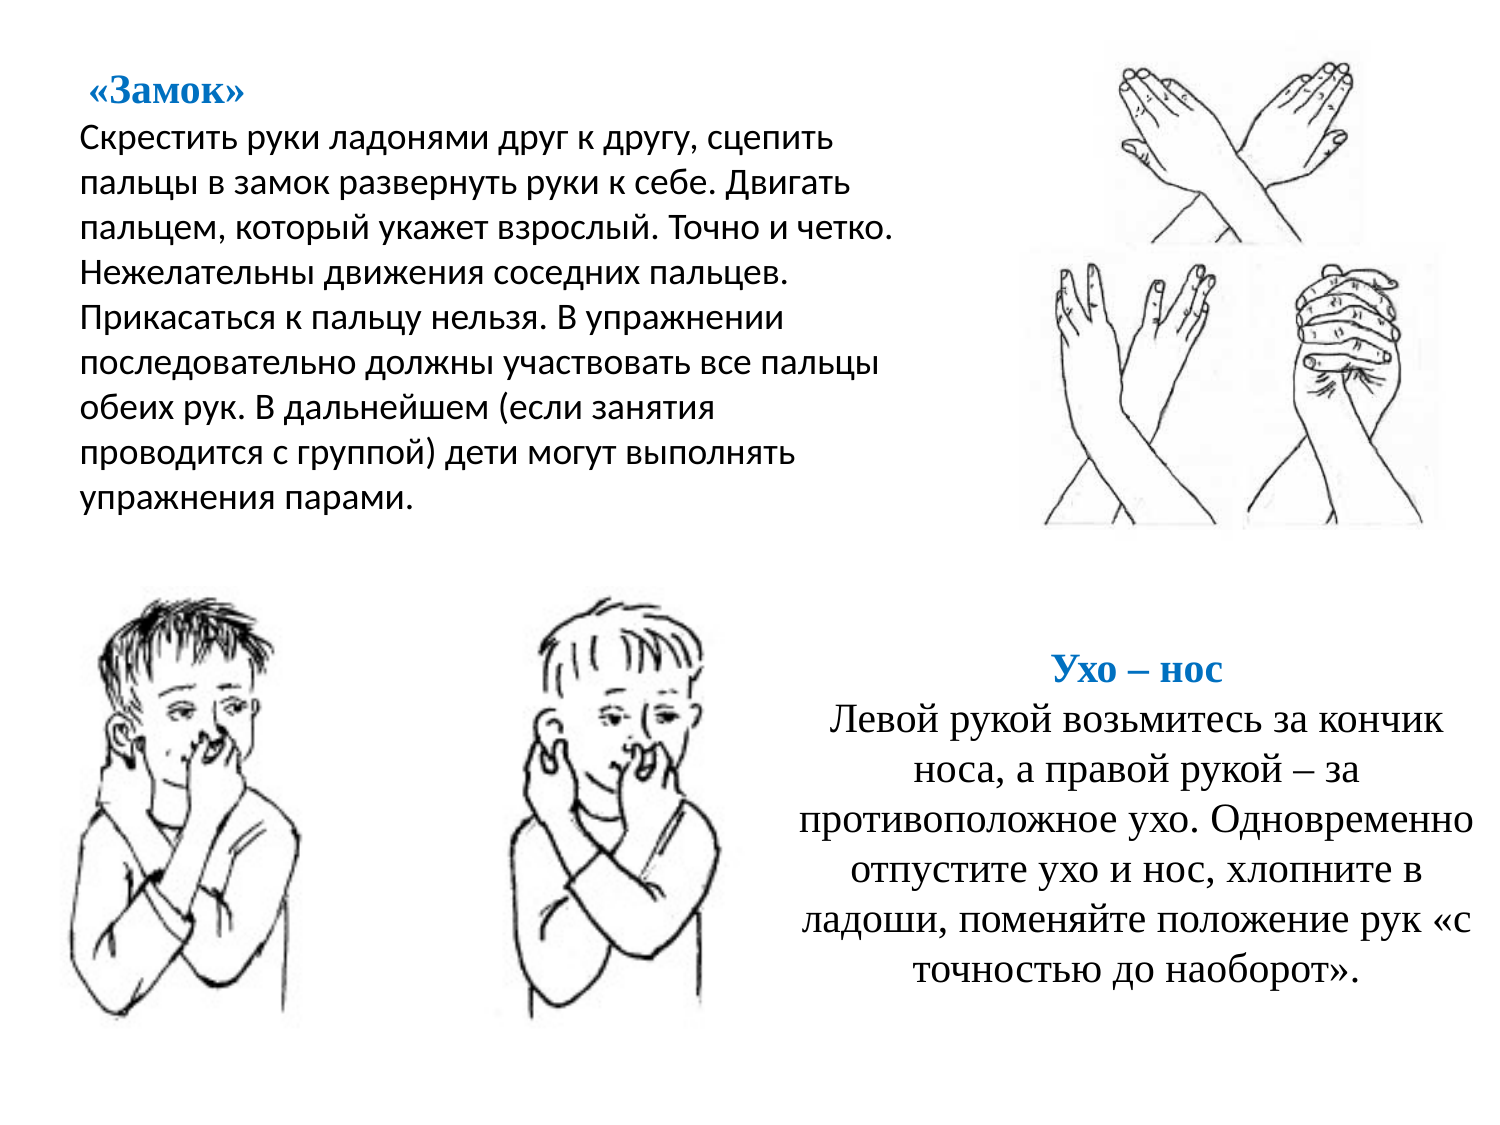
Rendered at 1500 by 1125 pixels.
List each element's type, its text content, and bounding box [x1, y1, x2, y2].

picture [1009, 30, 1473, 547]
text_box Ухо – нос Левой рукой возьмитесь за кончик носа, а правой рукой – за противоположное ухо. Одновременно отпустите ухо и нос, хлопните в ладоши, поменяйте положение рук «с точностью до наоборот». [773, 633, 1500, 999]
picture [40, 585, 746, 1059]
text_box «Замок» Скрестить руки ладонями друг к другу, сцепить пальцы в замок развернуть руки к себе. Двигать пальцем, который укажет взрослый. Точно и четко. Нежелательны движения соседних пальцев. Прикасаться к пальцу нельзя. В упражнении последовательно должны участвовать все пальцы обеих рук. В дальнейшем (если занятия проводится с группой) дети могут выполнять упражнения парами. [64, 54, 922, 525]
